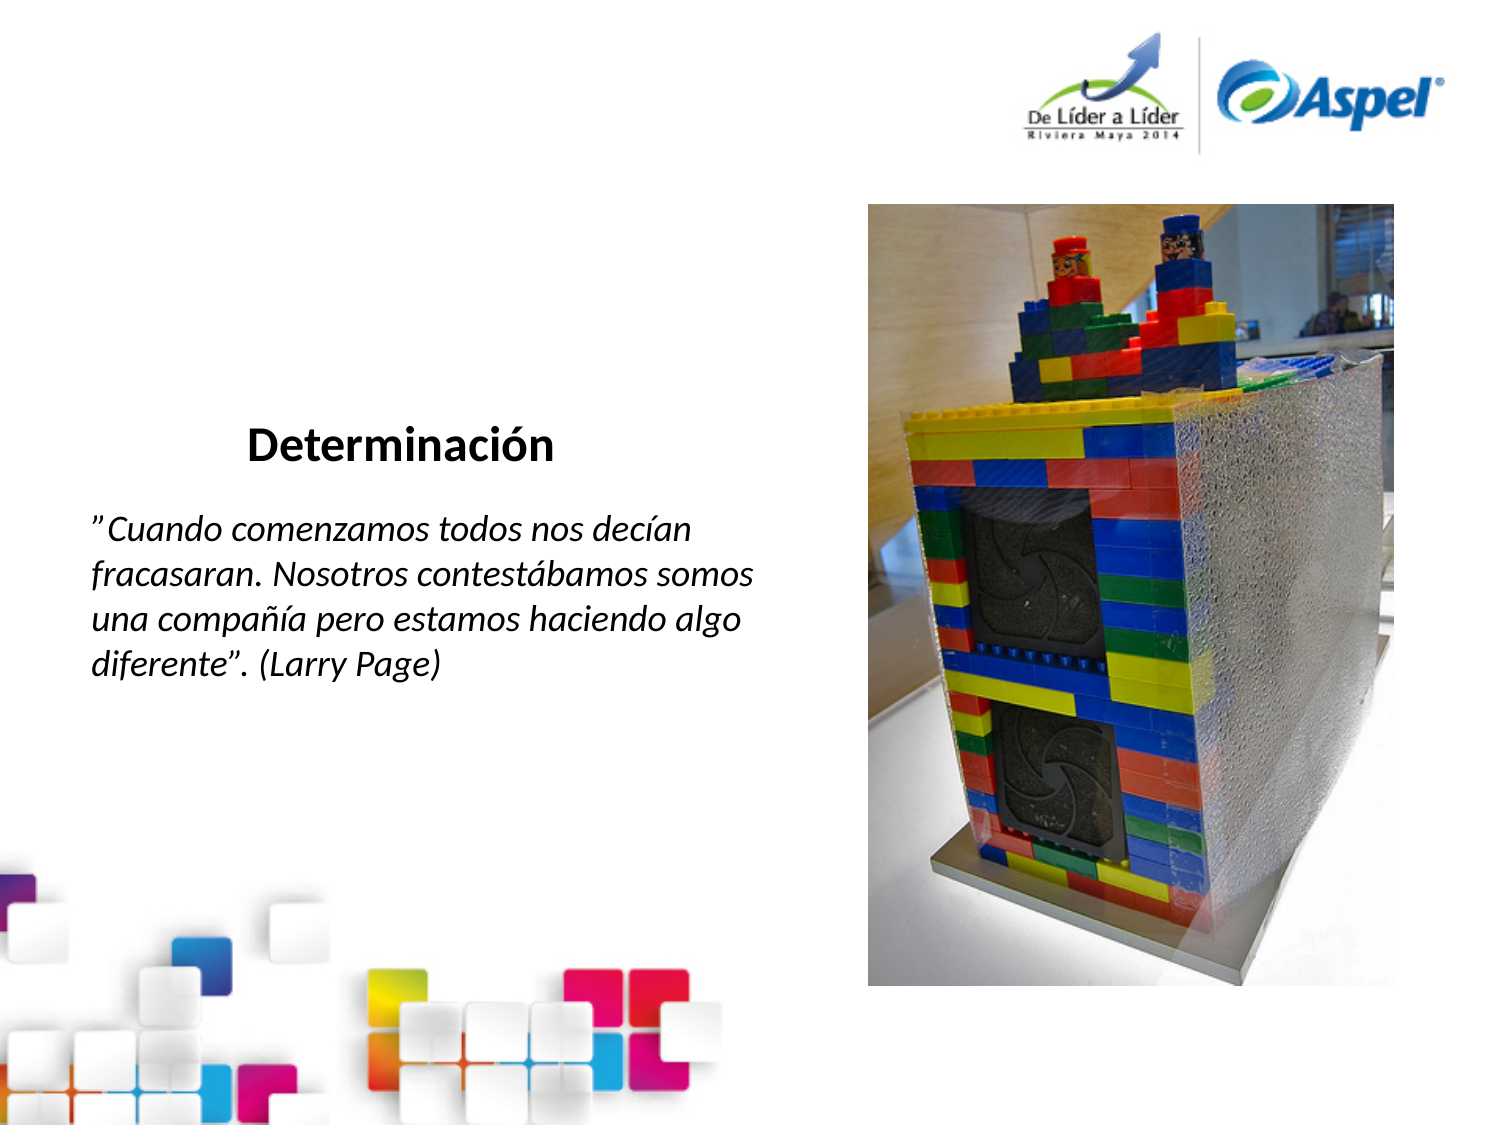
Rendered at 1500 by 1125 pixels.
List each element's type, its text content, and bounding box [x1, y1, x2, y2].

text_box ”Cuando comenzamos todos nos decían fracasaran. Nosotros contestábamos somos una compañía pero estamos haciendo algo diferente”. (Larry Page) [76, 496, 811, 692]
text_box Determinación [218, 403, 585, 479]
picture [0, 0, 1500, 1125]
